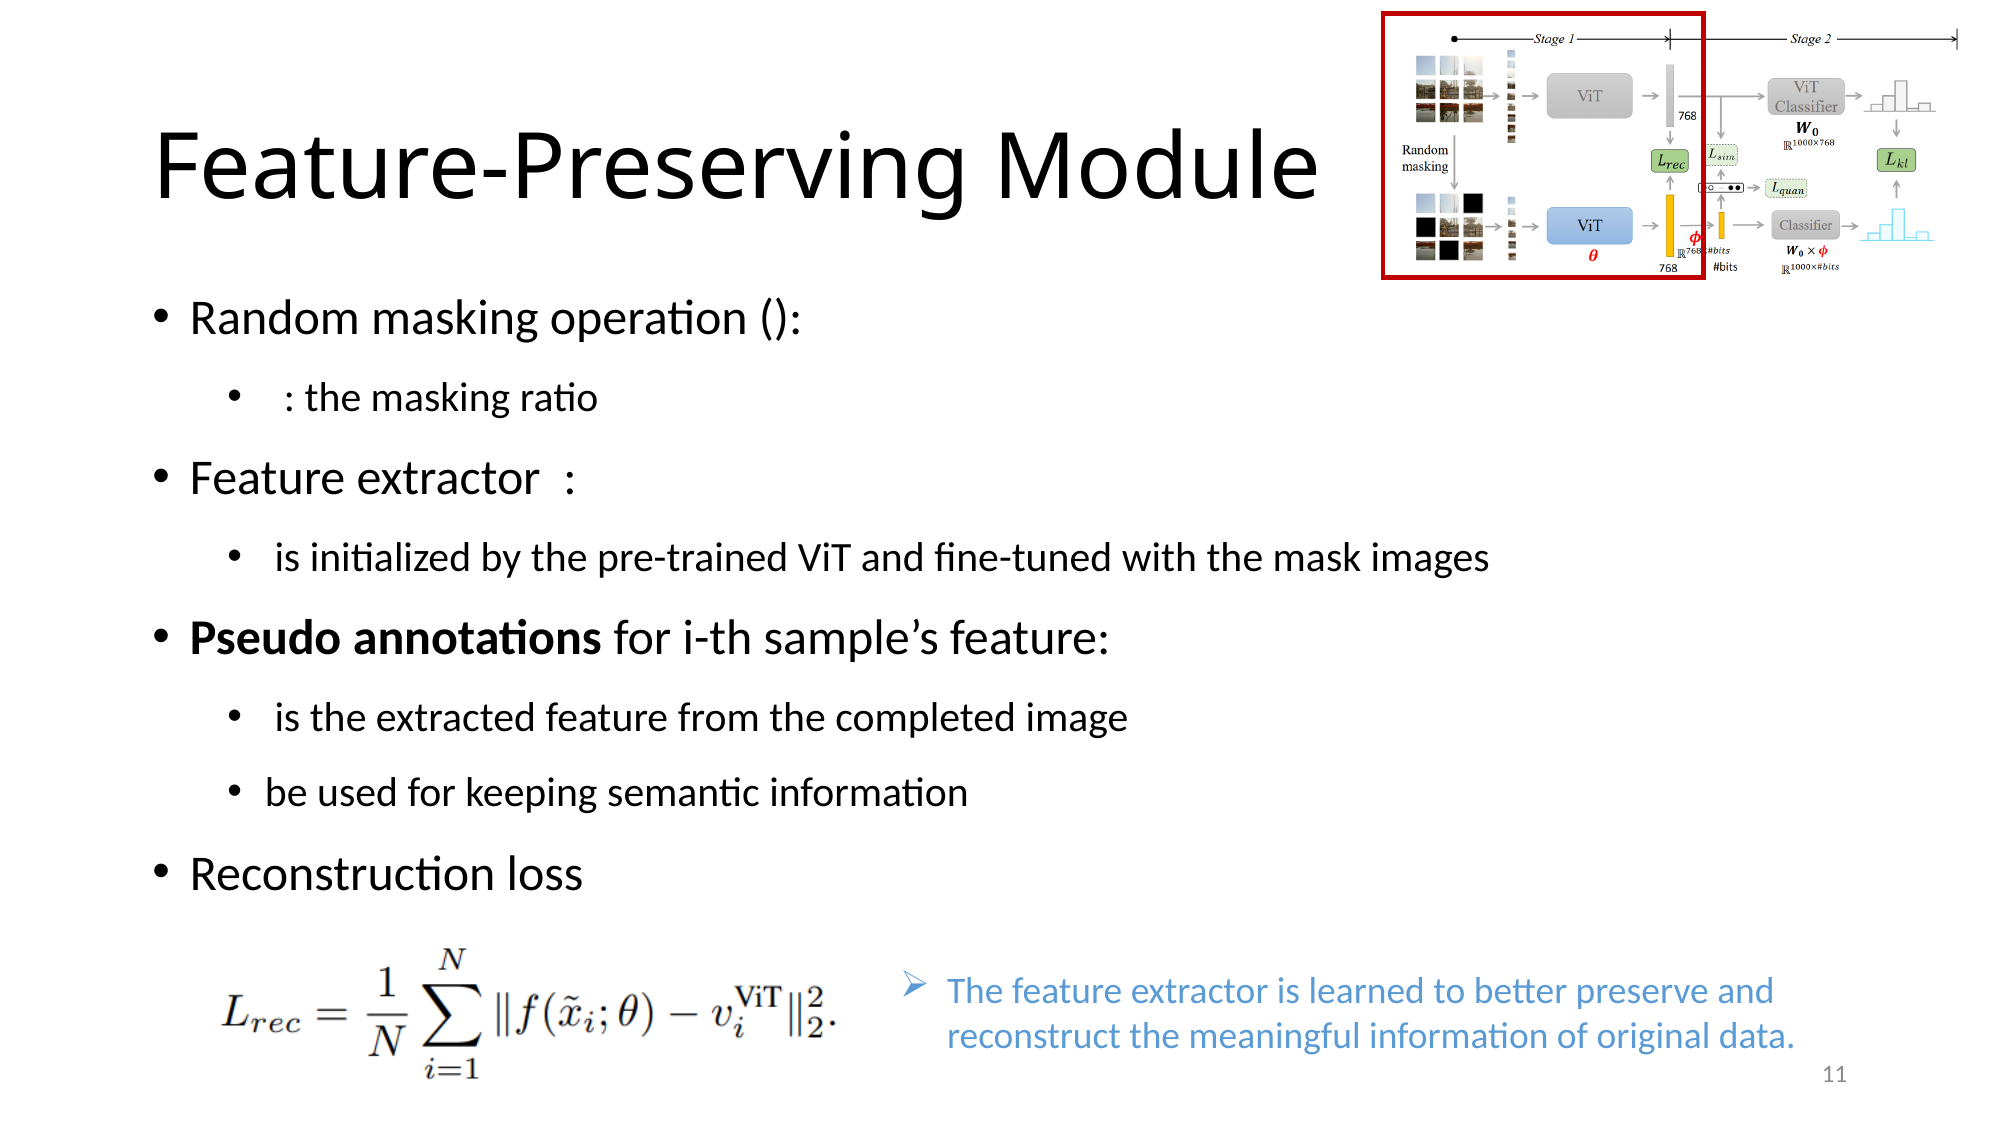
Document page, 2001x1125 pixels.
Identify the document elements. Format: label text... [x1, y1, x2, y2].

slide_number 11 [1412, 1064, 1863, 1103]
text_box The feature extractor is learned to better preserve and reconstruct the meaningful information of original data. [886, 958, 1886, 1064]
picture [193, 930, 886, 1093]
picture [1382, 13, 1969, 278]
title Feature-Preserving Module [137, 59, 1382, 278]
